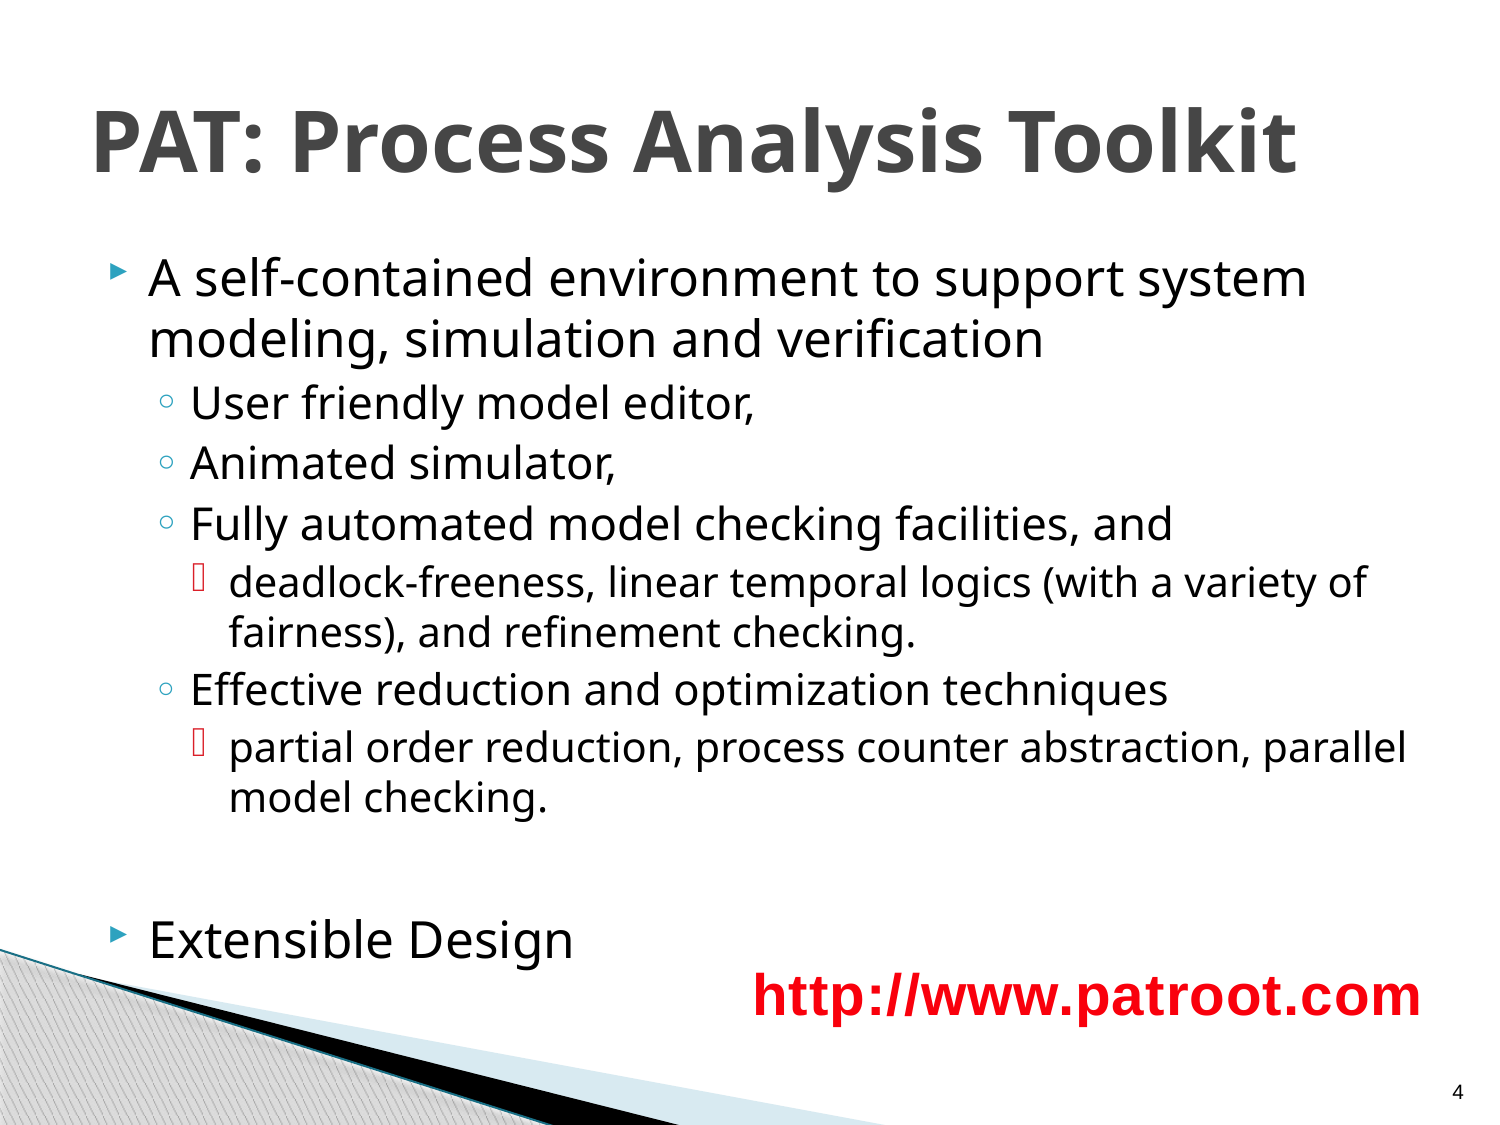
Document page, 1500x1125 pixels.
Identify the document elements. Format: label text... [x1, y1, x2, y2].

text_box http://www.patroot.com [737, 950, 1463, 1035]
title PAT: Process Analysis Toolkit [75, 45, 1425, 233]
list A self-contained environment to support system modeling, simulation and verification User friendly model editor, Animated simulator, Fully automated model checking facilities, and deadlock-freeness, linear temporal logics (with a variety of fairness), and refinement checking. Effective reduction and optimization techniques partial order reduction, process counter abstraction, parallel model checking. Extensible Design [75, 237, 1425, 980]
slide_number 4 [1418, 1051, 1479, 1112]
